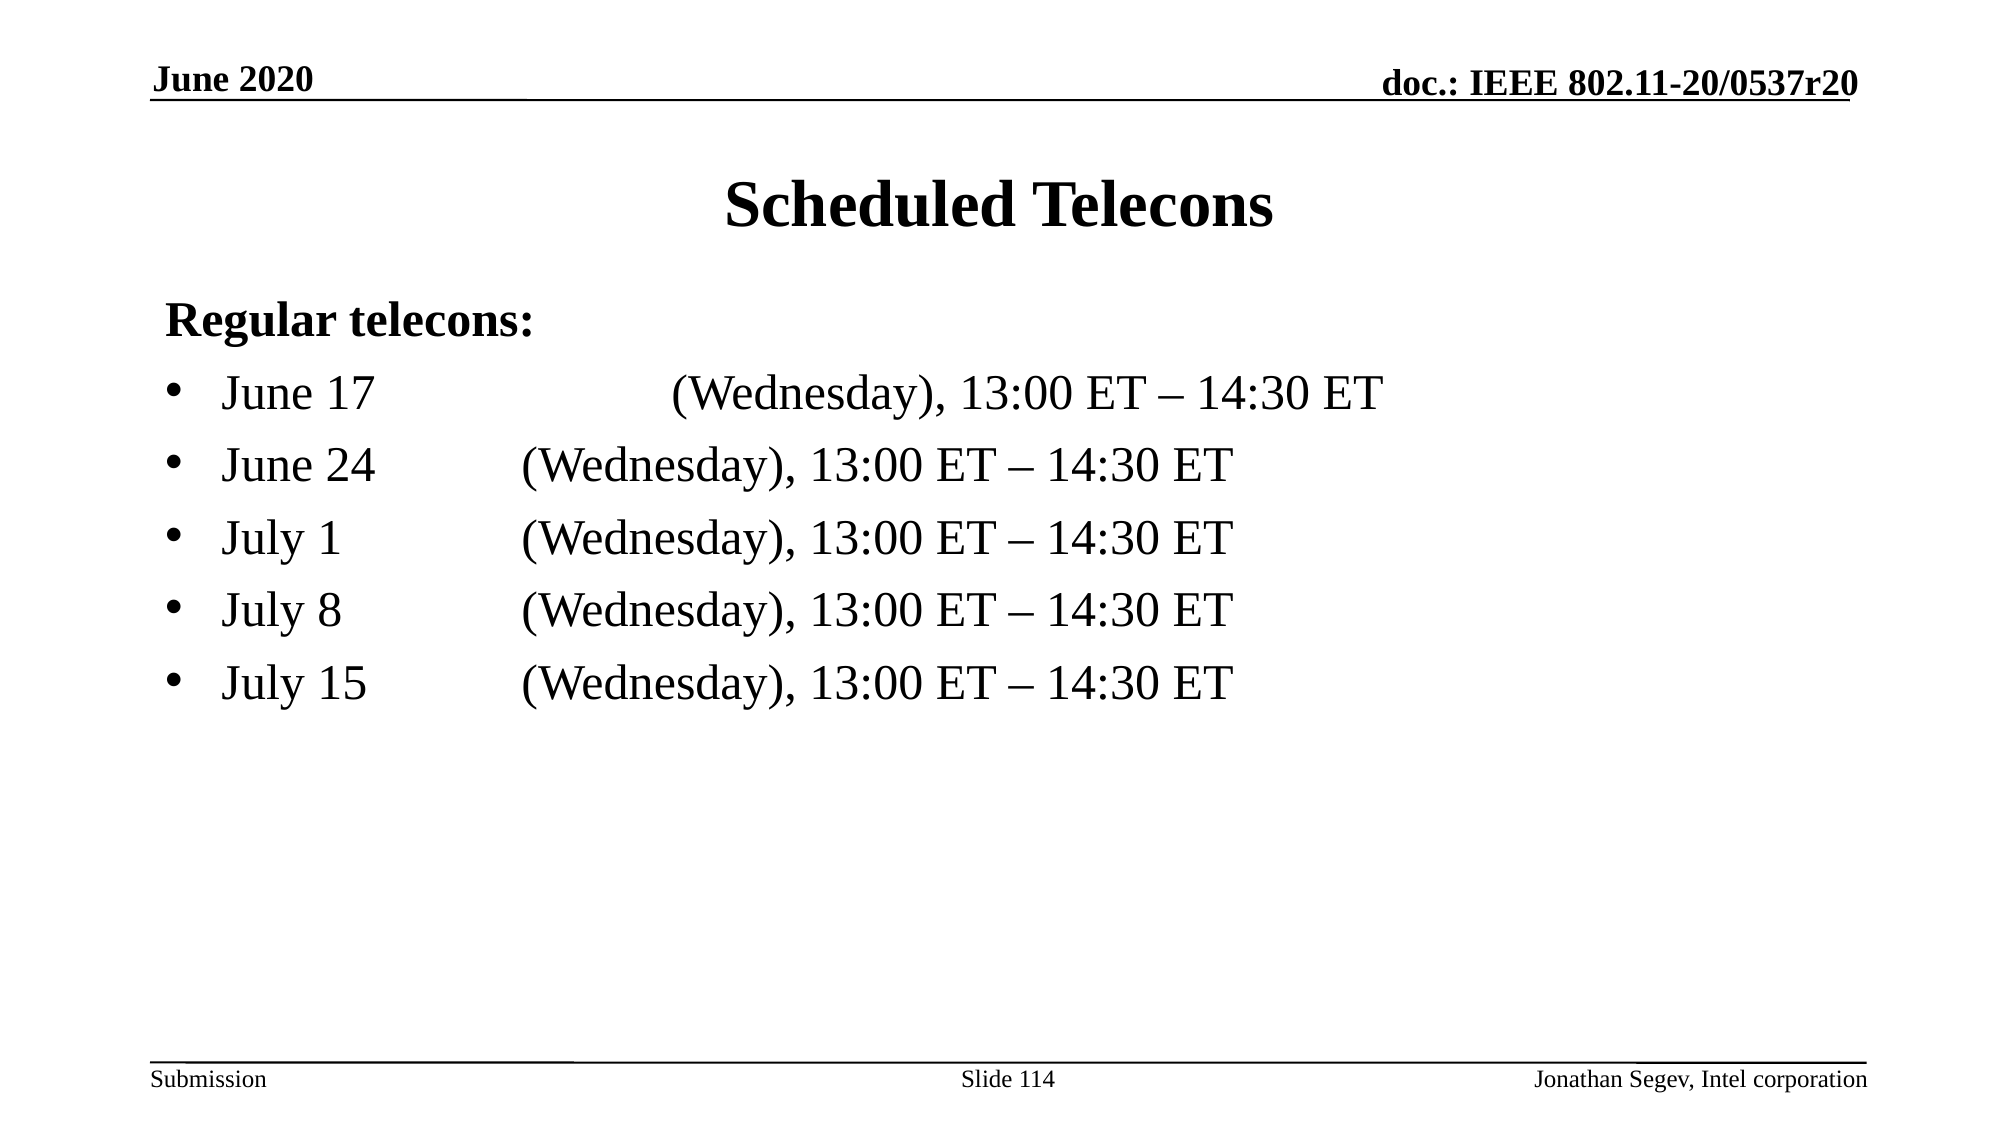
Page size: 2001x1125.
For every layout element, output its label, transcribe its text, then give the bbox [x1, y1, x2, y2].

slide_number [152, 54, 563, 100]
footer Jonathan Segev, Intel corporation [1171, 1061, 1869, 1093]
title Scheduled Telecons [149, 112, 1850, 278]
list Regular telecons: June 17 (Wednesday), 13:00 ET – 14:30 ET June 24 (Wednesday), 13:00 ET – 14:30 ET July 1 (Wednesday), 13:00 ET – 14:30 ET July 8 (Wednesday), 13:00 ET – 14:30 ET July 15 (Wednesday), 13:00 ET – 14:30 ET [149, 278, 1850, 670]
slide_number Slide 114 [950, 1061, 1067, 1123]
